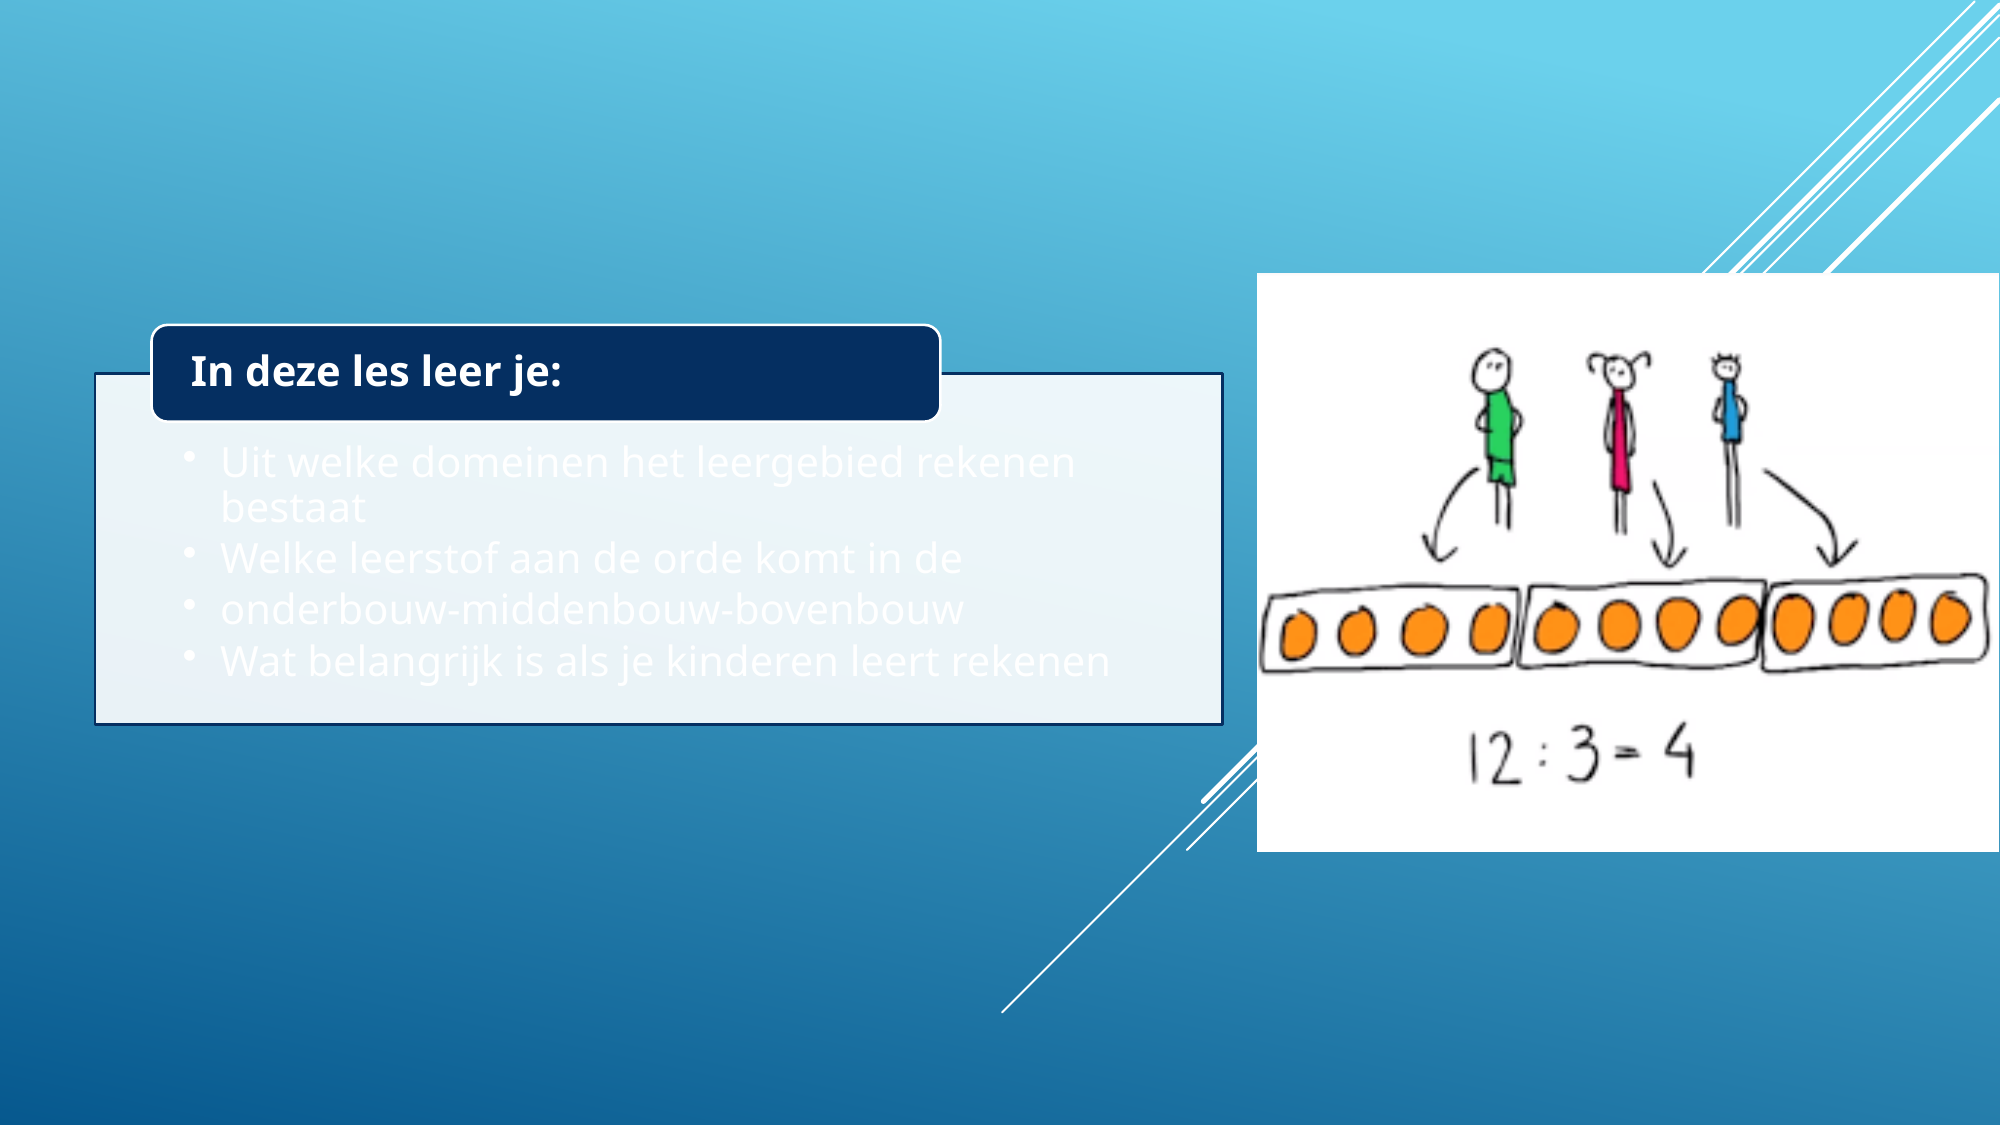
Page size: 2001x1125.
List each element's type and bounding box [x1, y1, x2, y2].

text_box [94, 320, 1223, 730]
picture [1256, 273, 1999, 852]
